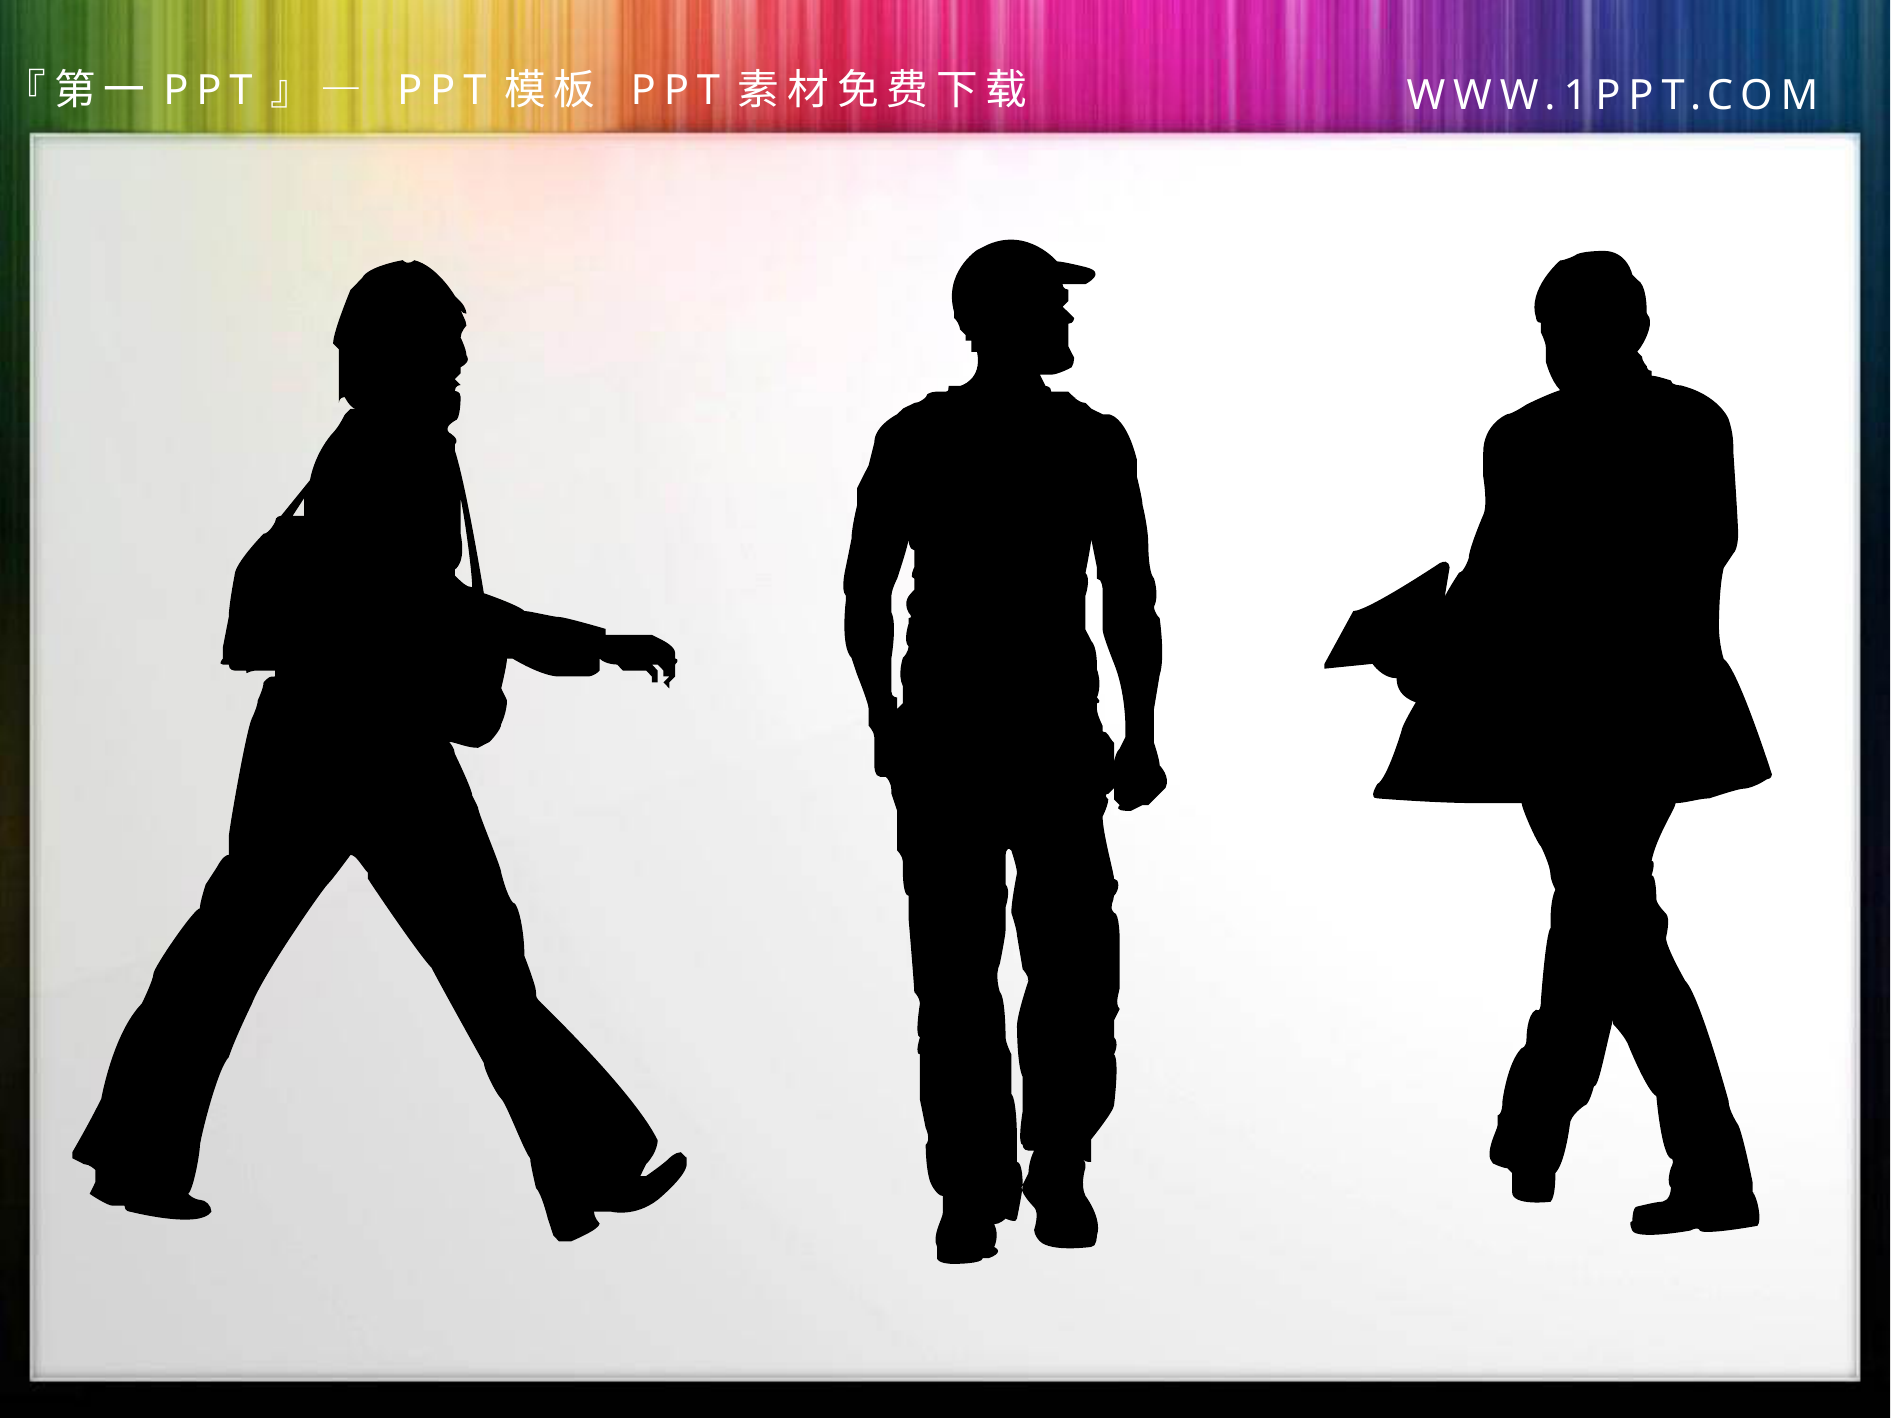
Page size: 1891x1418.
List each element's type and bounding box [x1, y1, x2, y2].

text_box [843, 239, 1167, 1264]
text_box [1324, 250, 1772, 1235]
text_box [72, 260, 687, 1242]
picture [0, 0, 1891, 1418]
